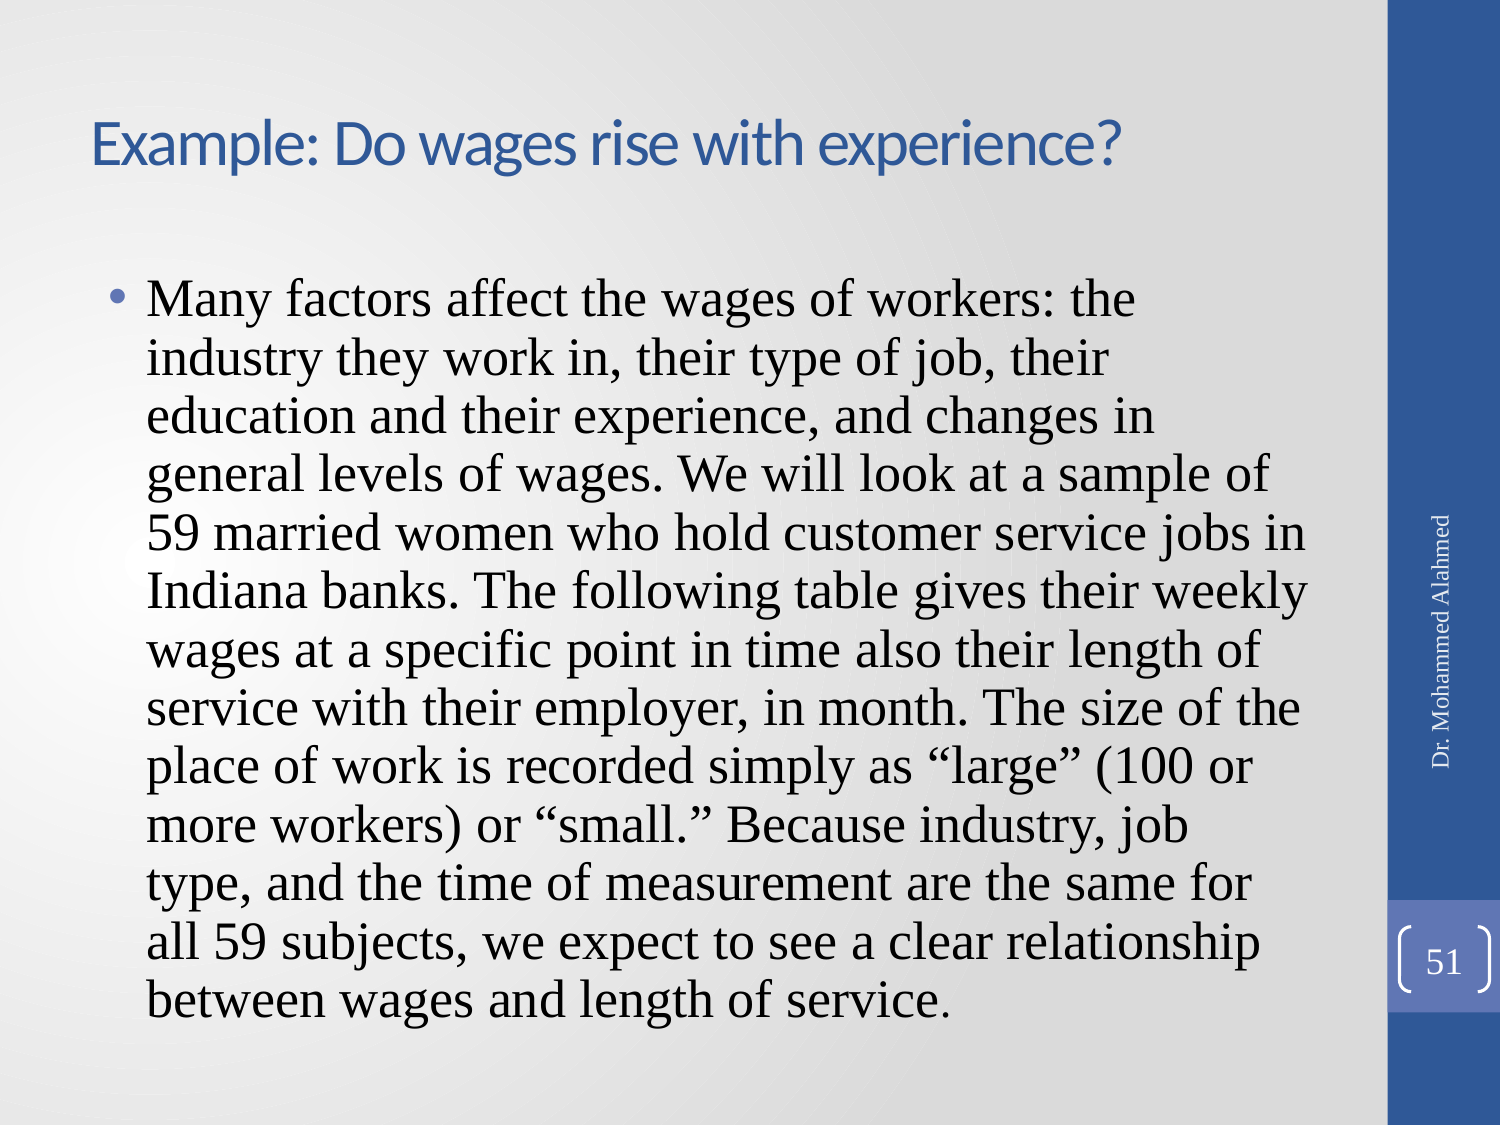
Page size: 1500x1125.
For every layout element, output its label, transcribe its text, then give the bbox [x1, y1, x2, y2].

footer Dr. Mohammed Alahmed [1408, 500, 1469, 889]
title Example: Do wages rise with experience? [75, 45, 1325, 233]
list Many factors affect the wages of workers: the industry they work in, their type of job, their education and their experience, and changes in general levels of wages. We will look at a sample of 59 married women who hold customer service jobs in Indiana banks. The following table gives their weekly wages at a specific point in time also their length of service with their employer, in month. The size of the place of work is recorded simply as “large” (100 or more workers) or “small.” Because industry, job type, and the time of measurement are the same for all 59 subjects, we expect to see a clear relationship between wages and length of service. [75, 262, 1325, 1050]
slide_number 51 [1397, 925, 1492, 994]
